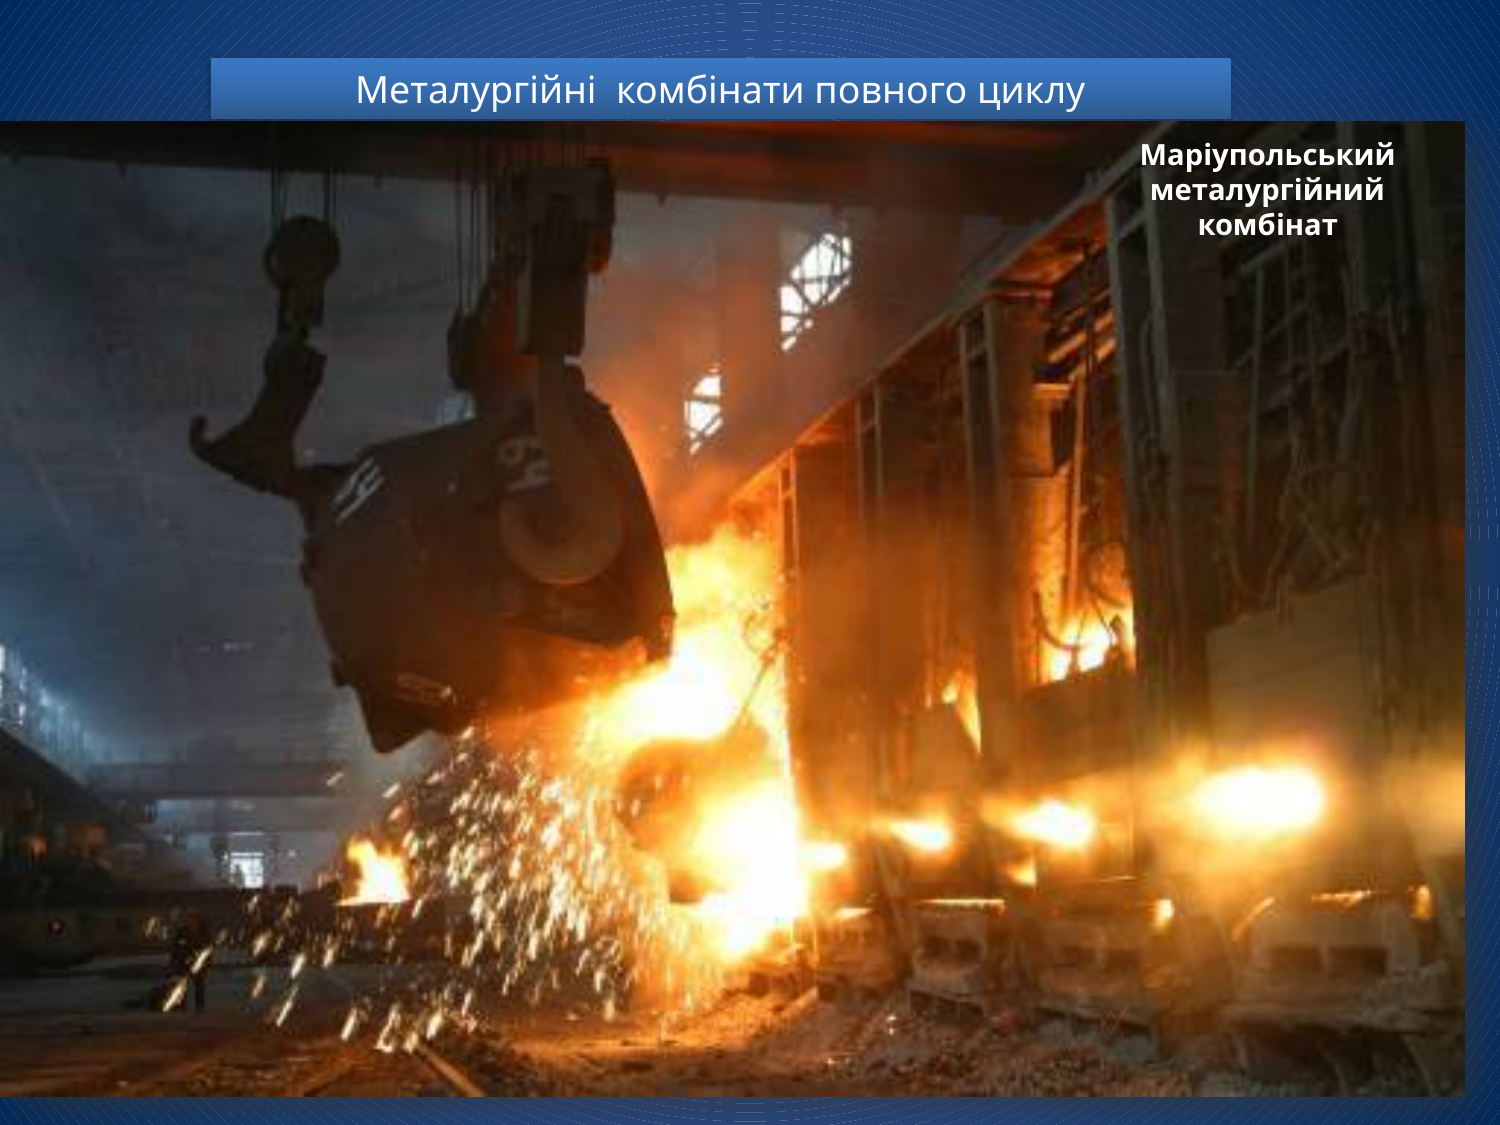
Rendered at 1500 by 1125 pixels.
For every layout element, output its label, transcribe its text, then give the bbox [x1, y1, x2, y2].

picture [0, 120, 1466, 1097]
text_box Металургійні комбінати повного циклу [210, 58, 1231, 102]
